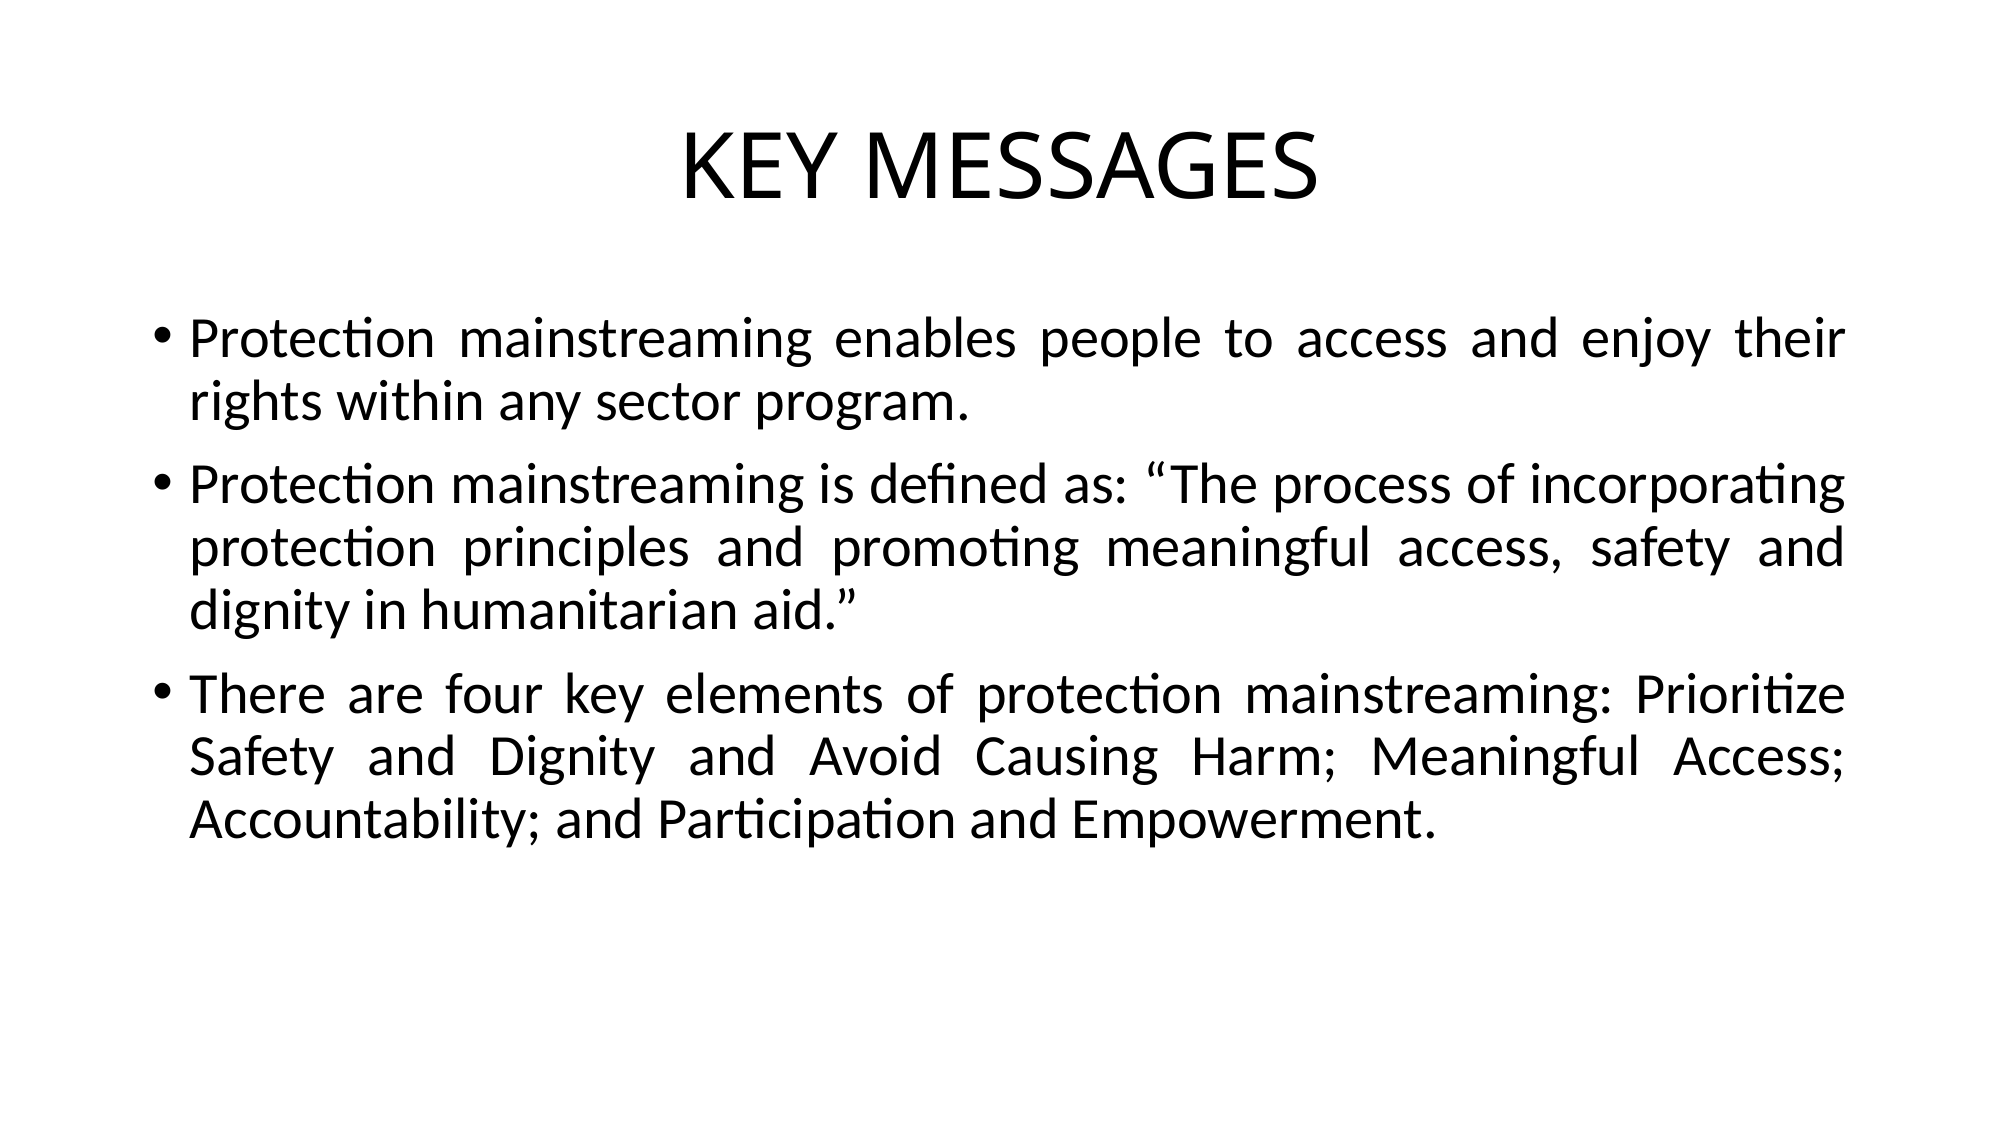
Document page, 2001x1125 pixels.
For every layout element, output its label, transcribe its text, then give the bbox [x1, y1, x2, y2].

list Protection mainstreaming enables people to access and enjoy their rights within any sector program. Protection mainstreaming is defined as: “The process of incorporating protection principles and promoting meaningful access, safety and dignity in humanitarian aid.” There are four key elements of protection mainstreaming: Prioritize Safety and Dignity and Avoid Causing Harm; Meaningful Access; Accountability; and Participation and Empowerment. [137, 299, 1863, 1014]
title KEY MESSAGES [137, 59, 1863, 278]
